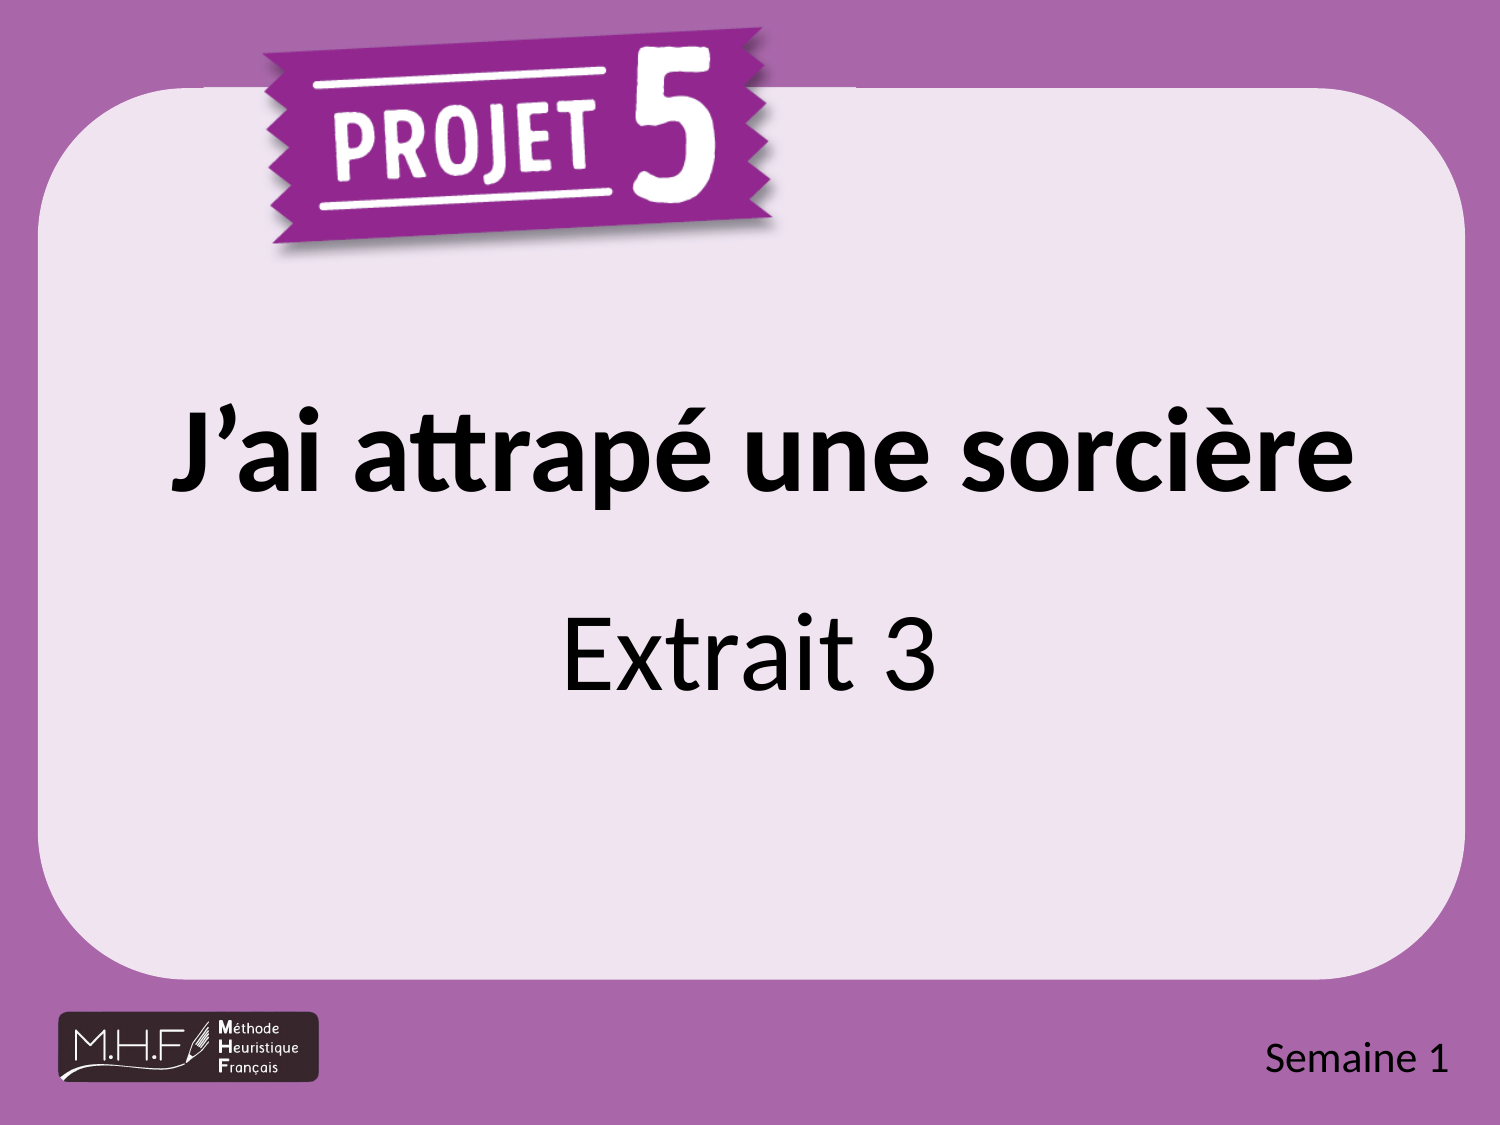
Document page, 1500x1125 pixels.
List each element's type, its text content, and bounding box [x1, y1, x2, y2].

text_box Semaine 1 [1250, 1021, 1484, 1089]
text_box Extrait 3 [239, 570, 1261, 721]
picture [203, 0, 857, 298]
picture [48, 1000, 327, 1090]
title J’ai attrapé une sorcière [142, 361, 1386, 526]
